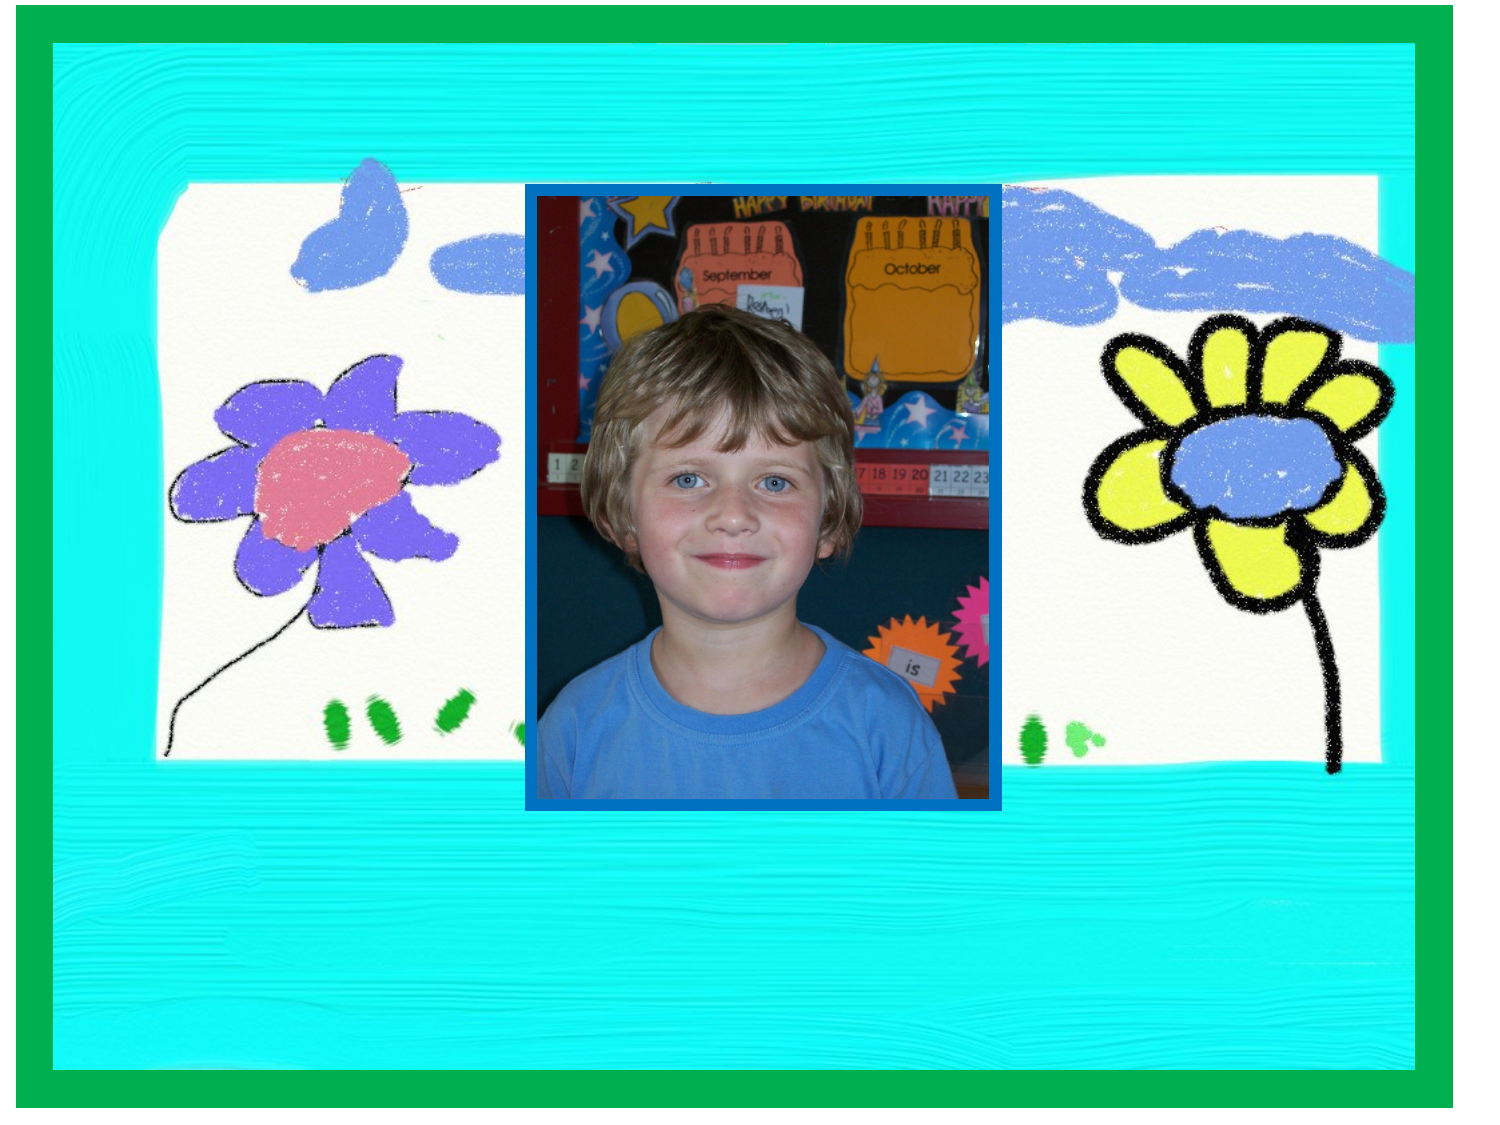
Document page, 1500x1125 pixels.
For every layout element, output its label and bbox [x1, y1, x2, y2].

picture [52, 42, 1416, 1071]
